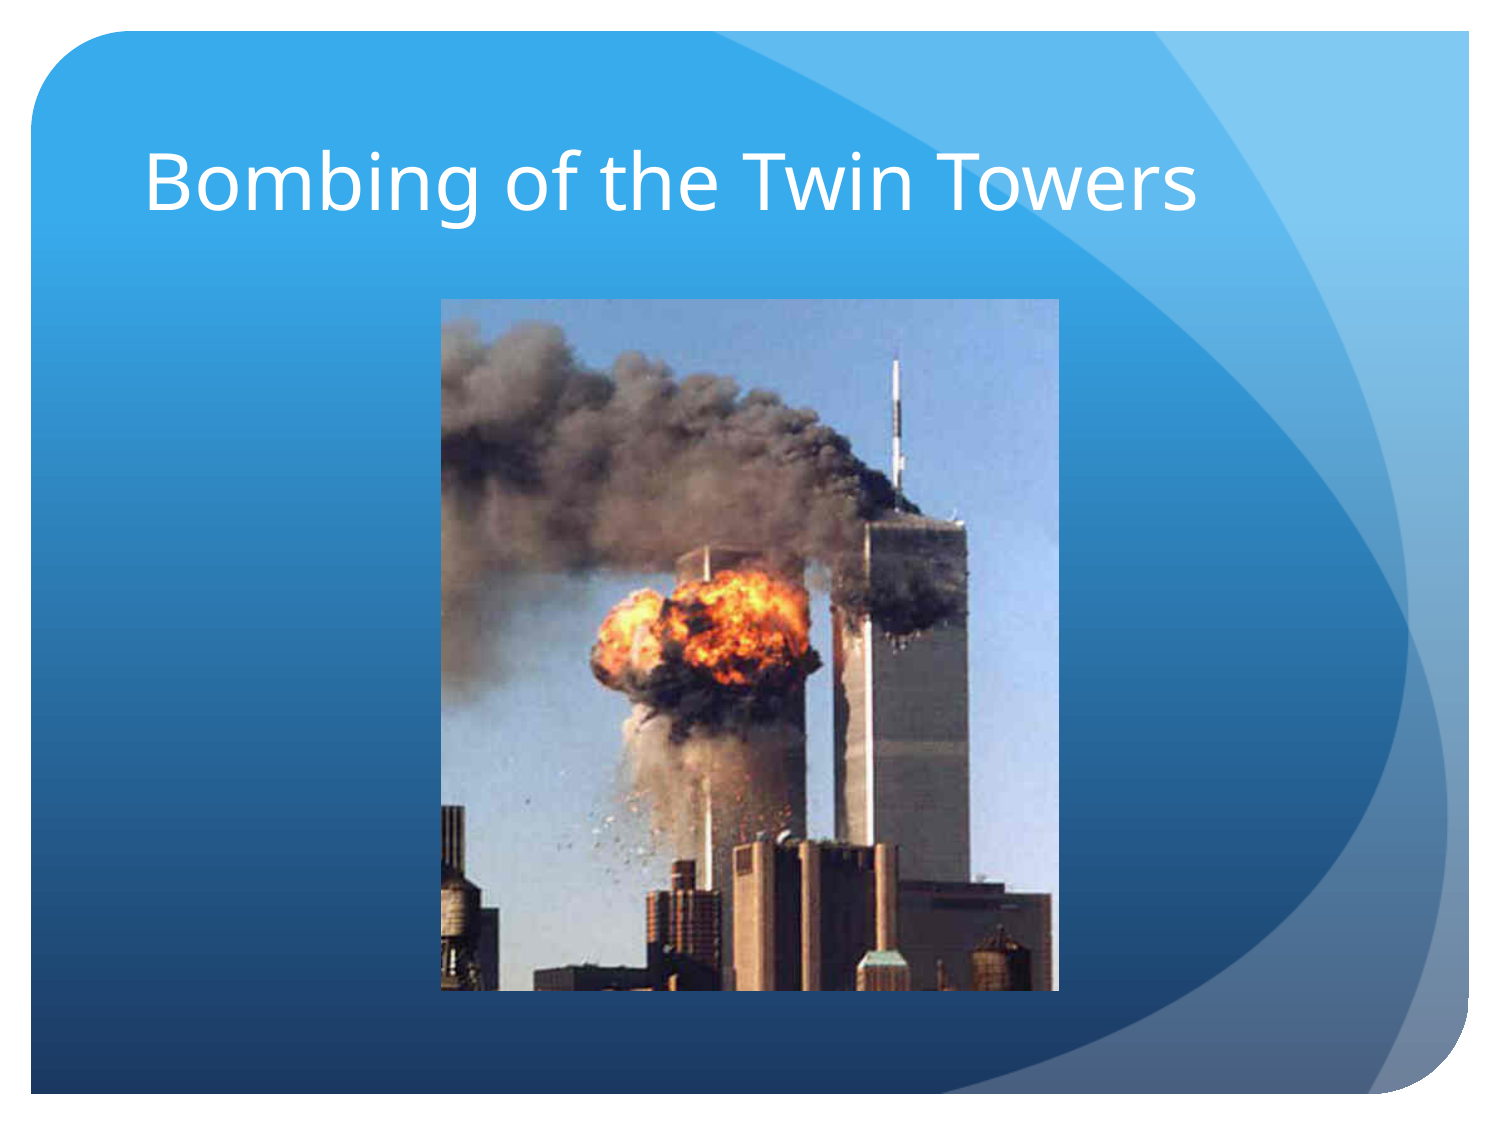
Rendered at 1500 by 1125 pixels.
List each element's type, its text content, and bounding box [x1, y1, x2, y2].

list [127, 299, 1373, 991]
picture [24, 30, 1473, 1094]
title Bombing of the Twin Towers [127, 62, 1372, 234]
